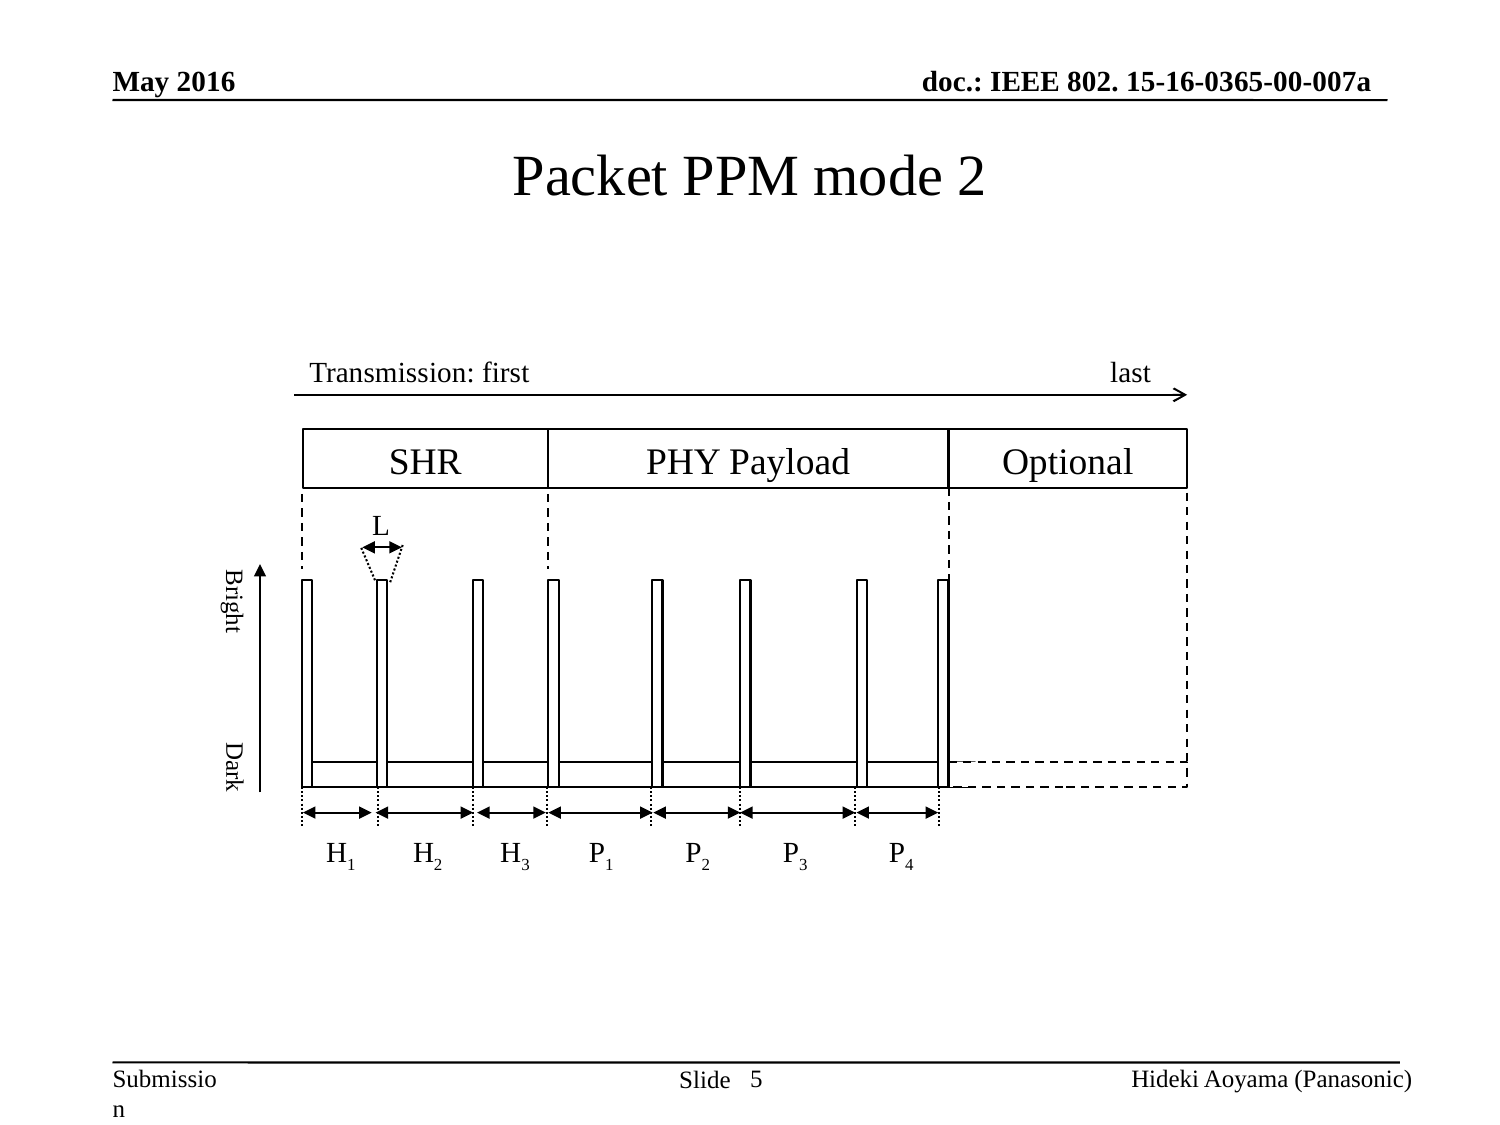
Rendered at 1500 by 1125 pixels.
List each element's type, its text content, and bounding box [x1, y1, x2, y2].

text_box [212, 346, 1188, 877]
slide_number 5 [741, 1062, 771, 1093]
footer Hideki Aoyama (Panasonic) [900, 1062, 1413, 1093]
title Packet PPM mode 2 [112, 112, 1388, 232]
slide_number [112, 62, 375, 98]
